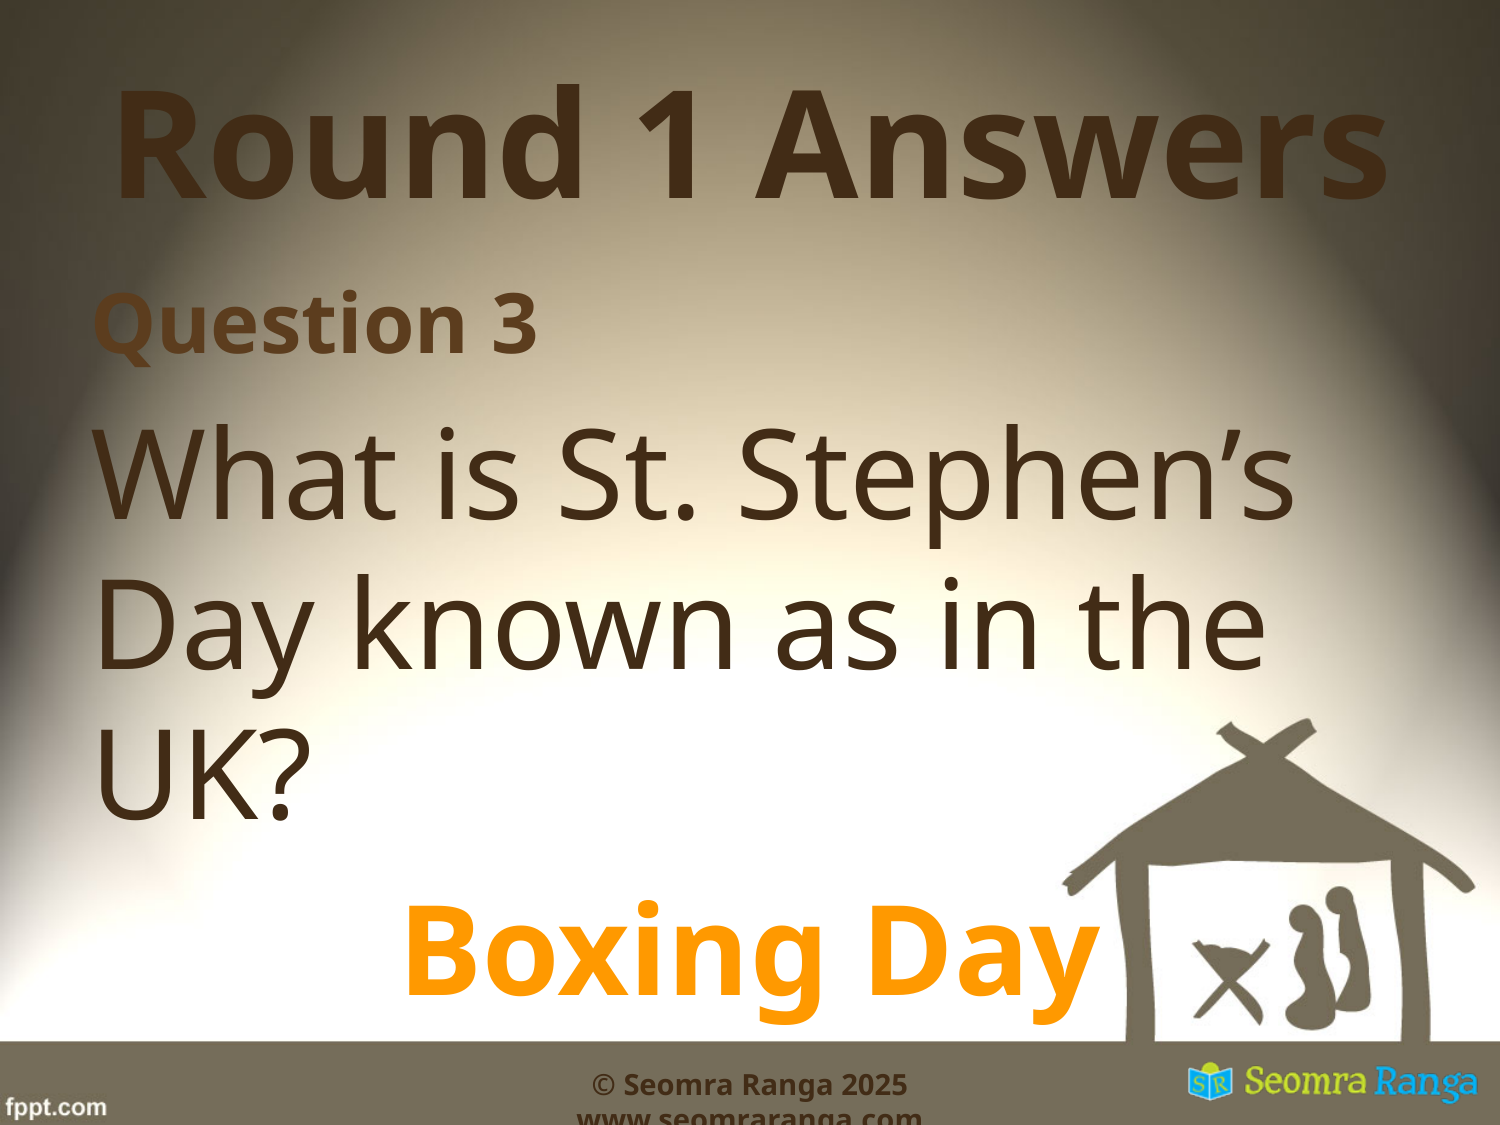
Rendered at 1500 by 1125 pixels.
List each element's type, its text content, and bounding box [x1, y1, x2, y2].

list Question 3 What is St. Stephen’s Day known as in the UK? Boxing Day [75, 262, 1425, 1005]
text_box © Seomra Ranga 2025 www.seomraranga.com [401, 1058, 1099, 1125]
title Round 1 Answers [75, 45, 1425, 233]
picture [0, 0, 1500, 1125]
